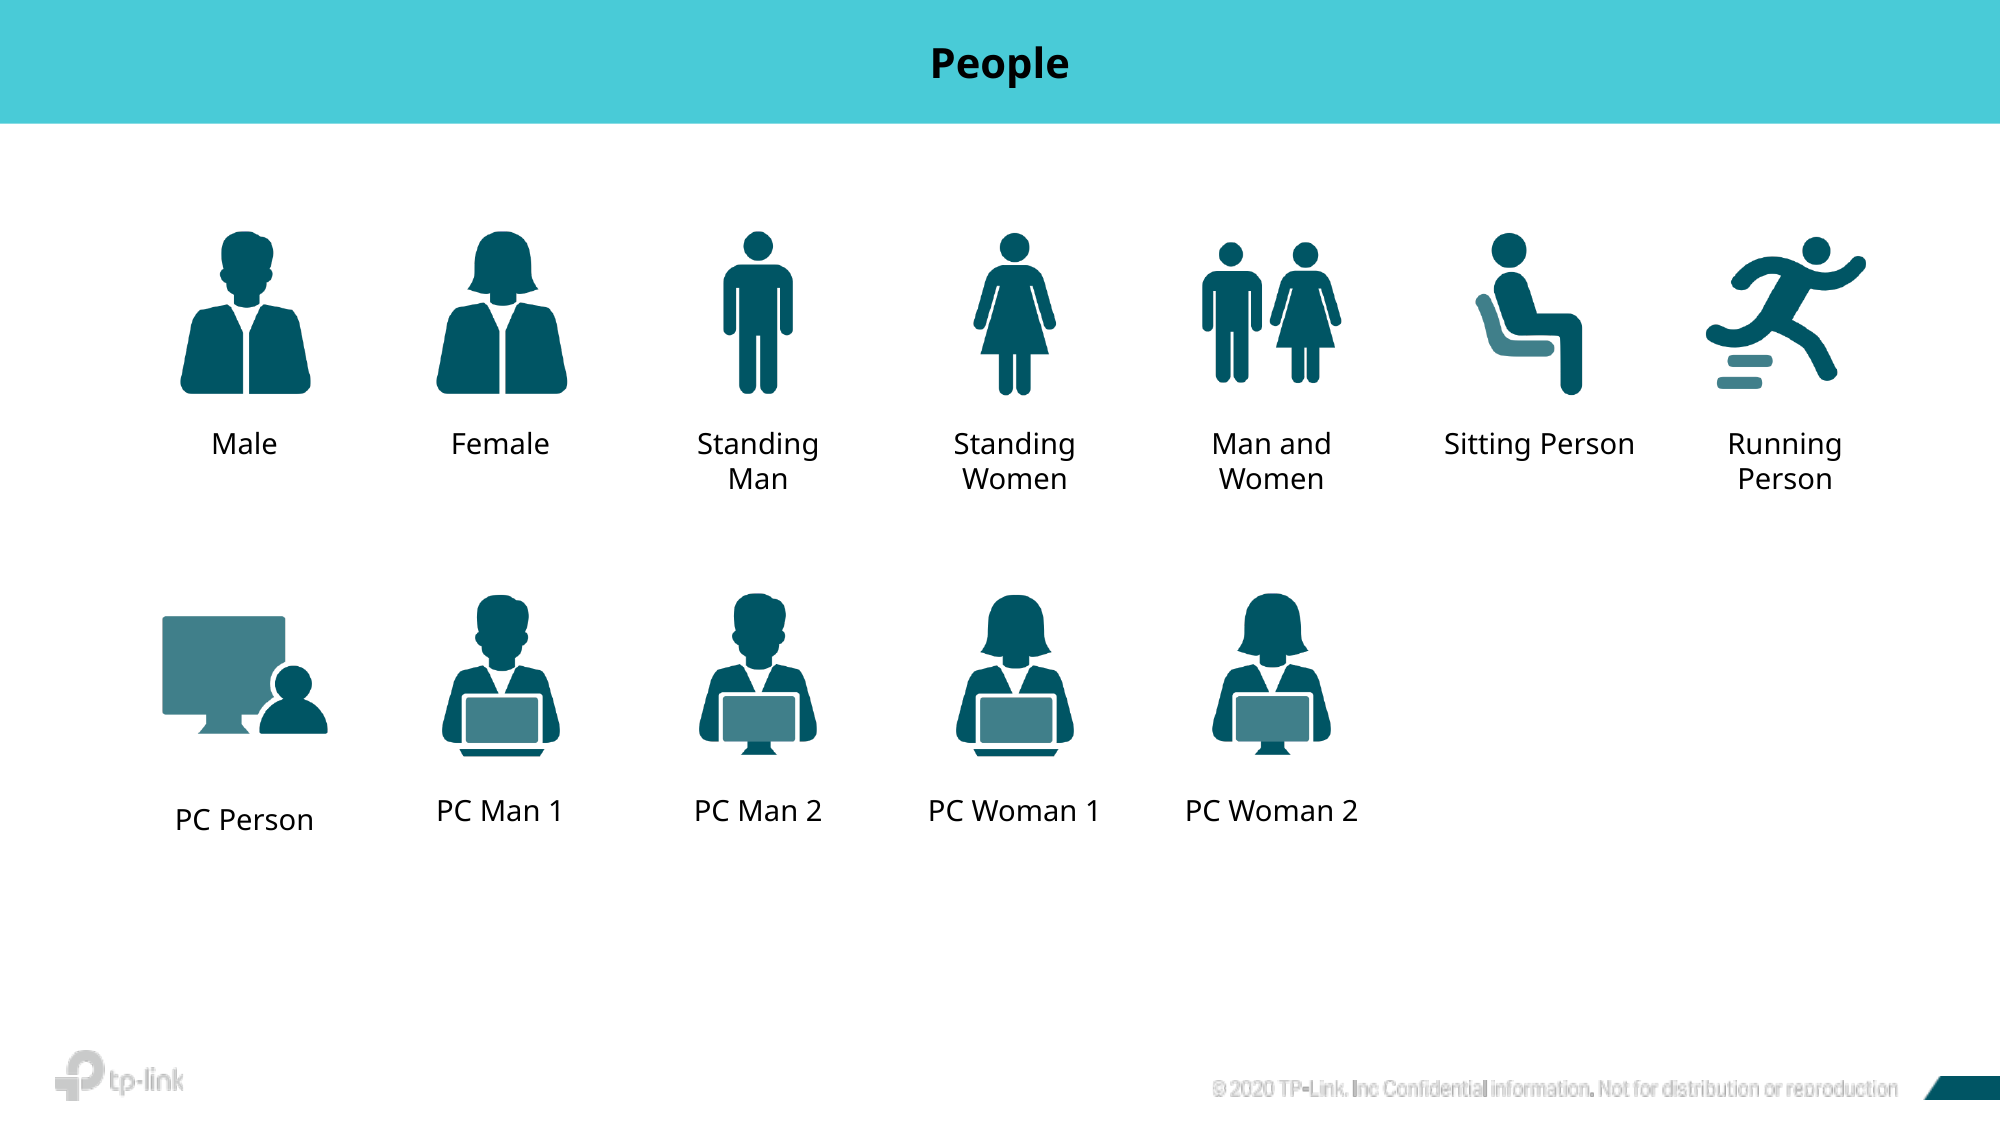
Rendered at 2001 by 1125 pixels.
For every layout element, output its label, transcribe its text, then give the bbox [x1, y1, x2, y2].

picture [154, 585, 334, 763]
text_box Man and Women [1149, 418, 1395, 503]
text_box PC Woman 2 [1149, 785, 1395, 835]
text_box [0, 0, 2000, 125]
picture [1439, 223, 1618, 402]
picture [412, 585, 590, 763]
text_box PC Person [159, 793, 331, 844]
text_box PC Man 2 [635, 785, 881, 835]
picture [669, 223, 847, 402]
slide_number [1873, 1058, 1992, 1119]
picture [926, 585, 1104, 763]
text_box People [914, 29, 1086, 94]
picture [1181, 585, 1361, 763]
text_box Standing Man [672, 418, 844, 503]
text_box PC Woman 1 [892, 785, 1138, 835]
text_box Male [149, 418, 340, 468]
picture [155, 223, 334, 402]
text_box Female [405, 418, 596, 468]
picture [926, 223, 1104, 402]
picture [412, 223, 590, 402]
text_box PC Man 1 [377, 785, 624, 835]
picture [1183, 223, 1361, 402]
picture [669, 585, 847, 763]
text_box Running Person [1662, 418, 1908, 503]
text_box Sitting Person [1417, 418, 1662, 468]
text_box Standing Women [892, 418, 1138, 503]
picture [1696, 223, 1874, 402]
